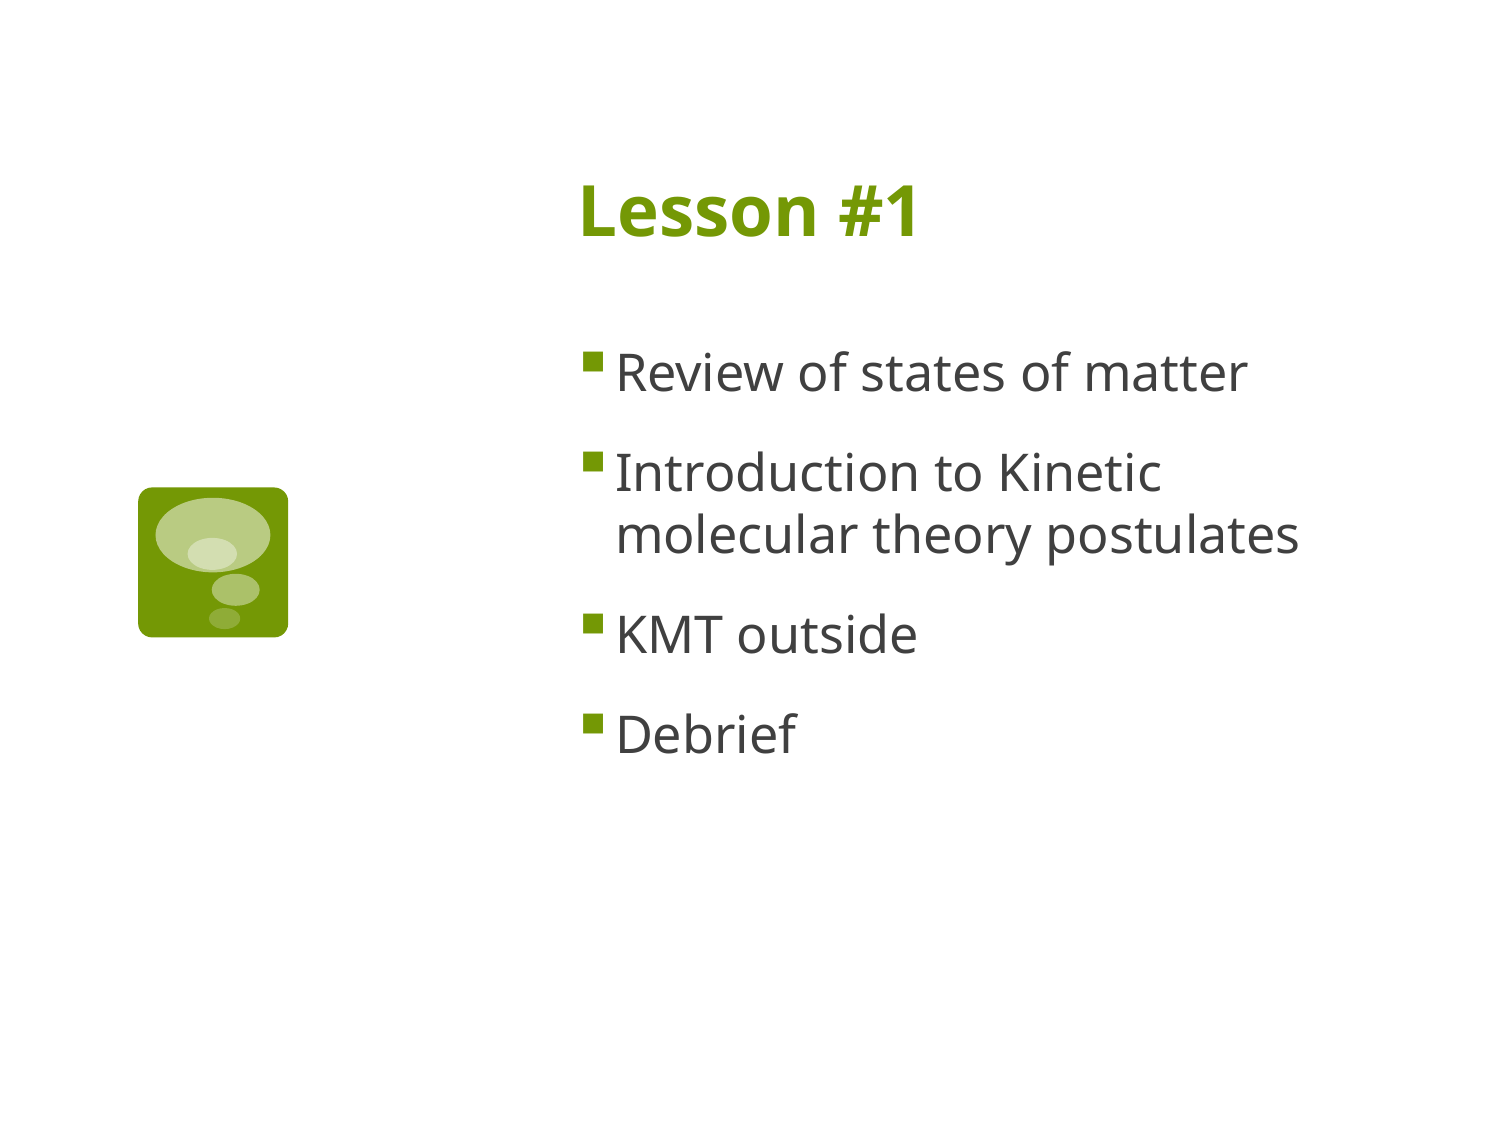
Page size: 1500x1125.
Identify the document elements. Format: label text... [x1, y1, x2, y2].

list Review of states of matter Introduction to Kinetic molecular theory postulates KMT outside Debrief [562, 331, 1374, 1005]
title Lesson #1 [562, 112, 1375, 258]
